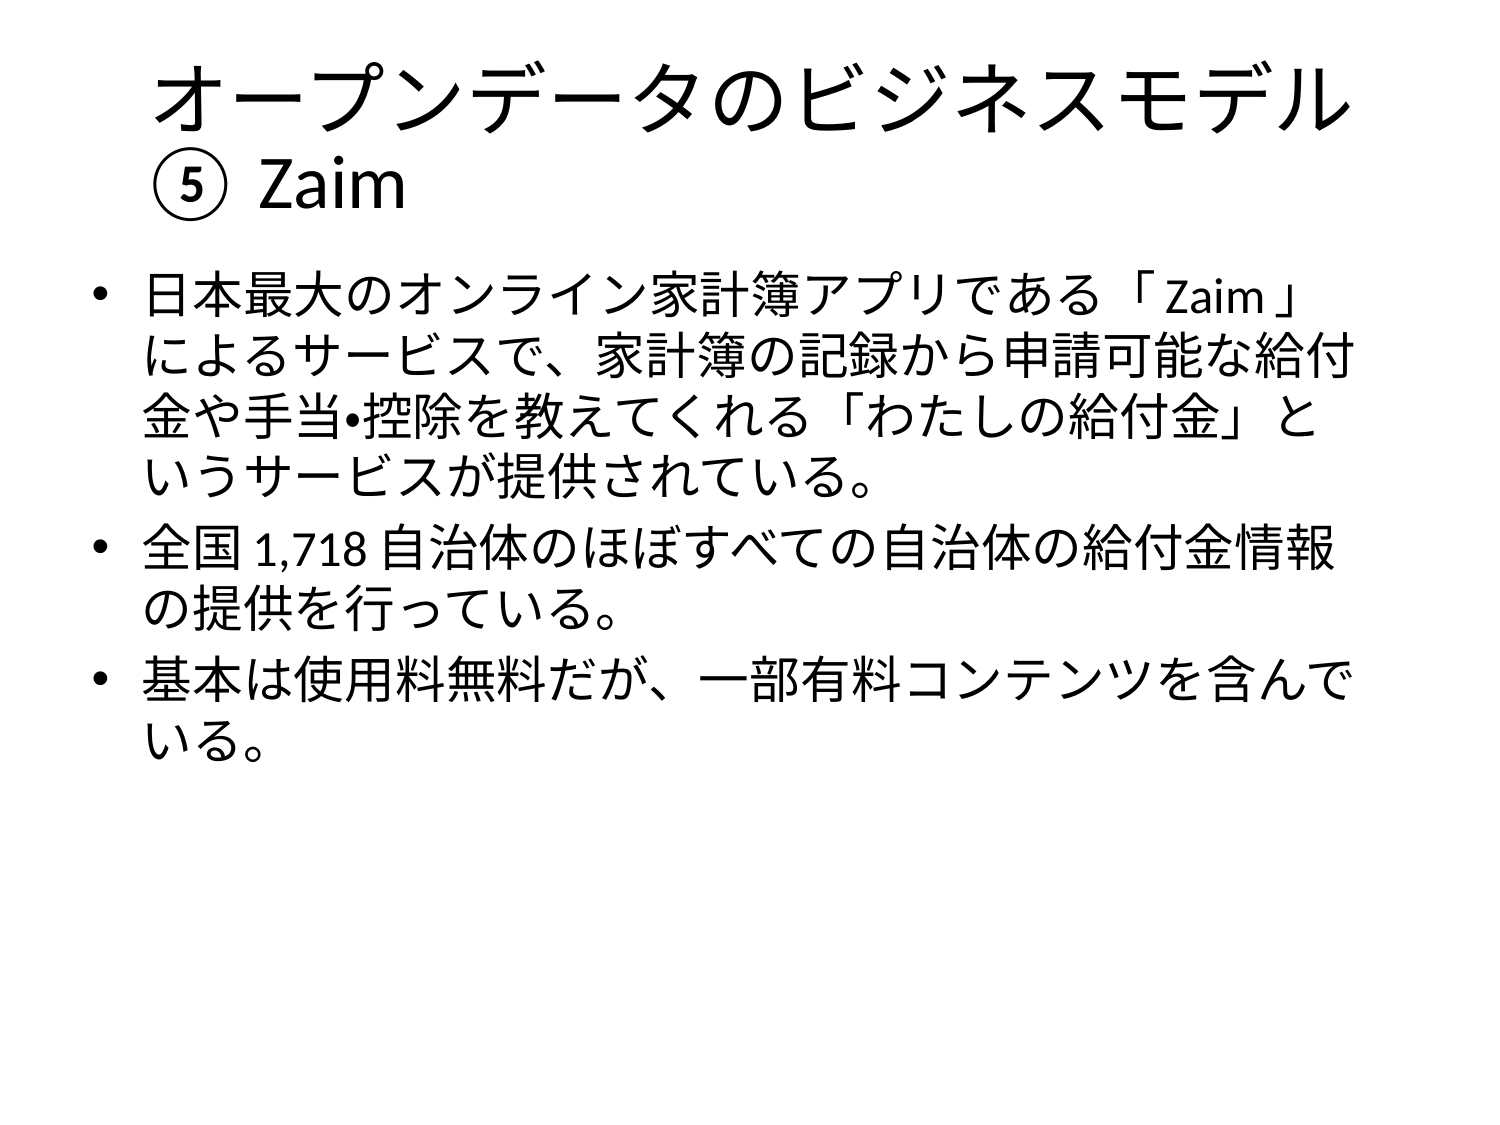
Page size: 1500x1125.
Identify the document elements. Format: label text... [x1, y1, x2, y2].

text_box オープンデータのビジネスモデル [76, 3, 1427, 191]
title ⑤ Zaim [0, 125, 550, 232]
list 日本最大のオンライン家計簿アプリである「Zaim」によるサービスで、家計簿の記録から申請可能な給付金や手当・控除を教えてくれる「わたしの給付金」というサービスが提供されている。 全国1,718自治体のほぼすべての自治体の給付金情報の提供を行っている。 基本は使用料無料だが、一部有料コンテンツを含んでいる。 [76, 255, 1388, 786]
